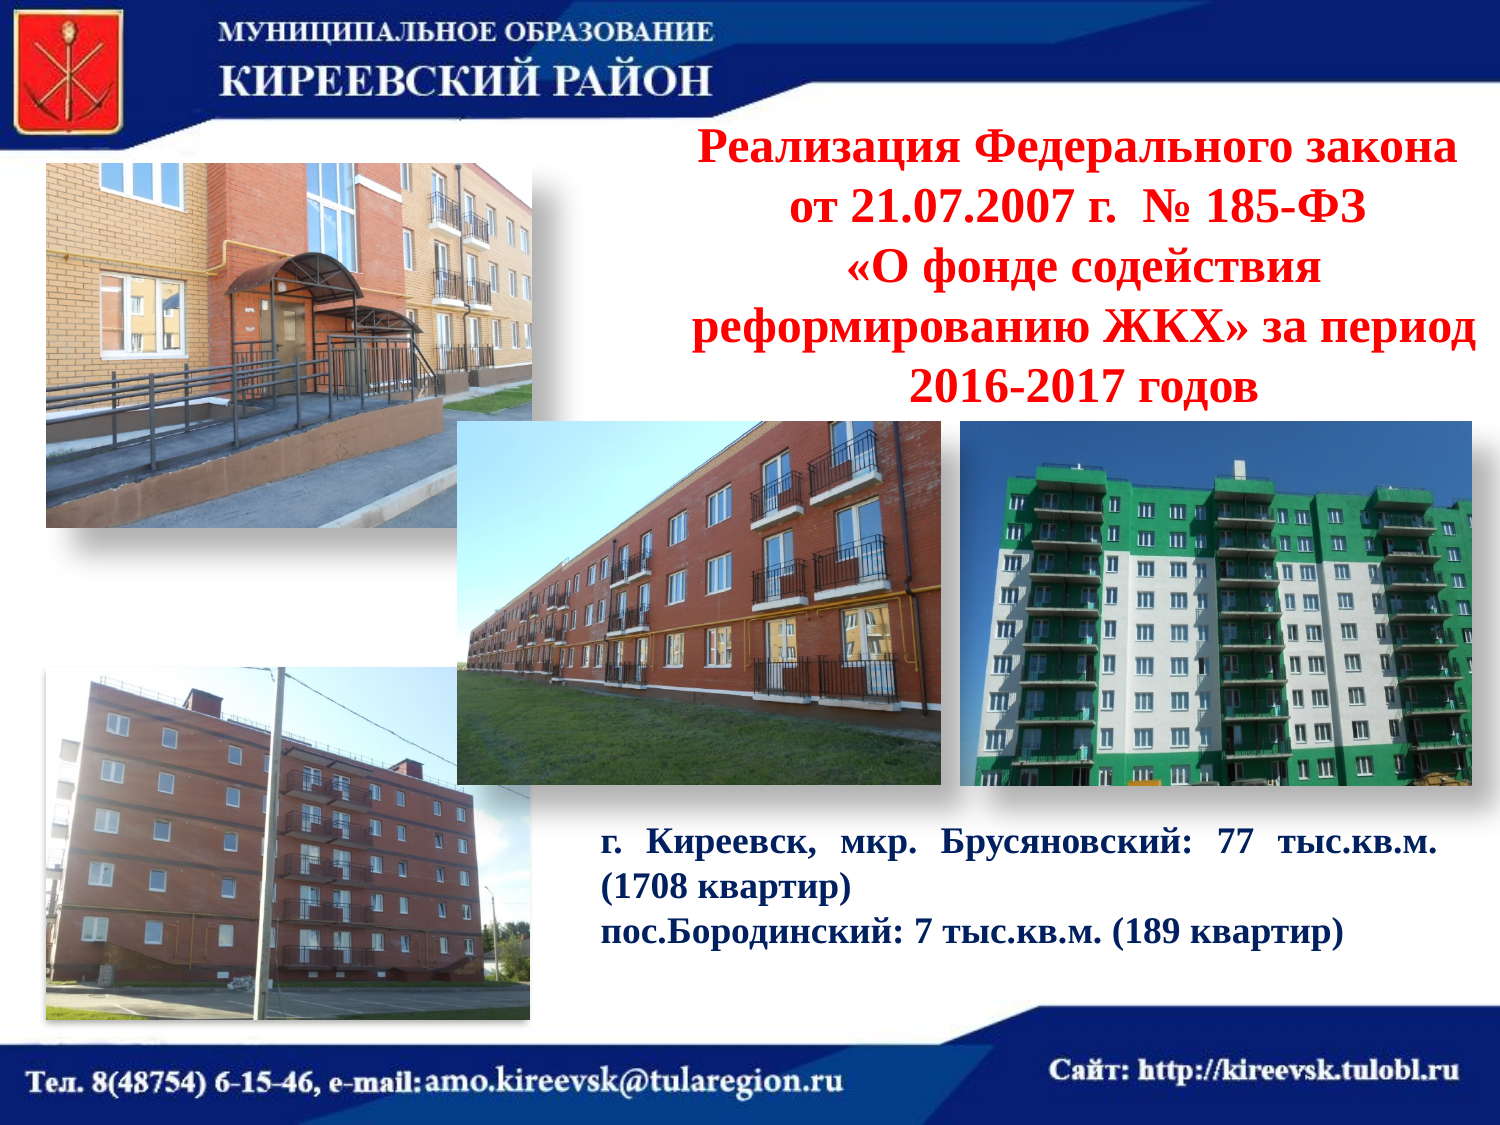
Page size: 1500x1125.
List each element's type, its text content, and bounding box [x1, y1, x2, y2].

text_box г. Киреевск, мкр. Брусяновский: 77 тыс.кв.м. (1708 квартир) пос.Бородинский: 7 тыс.кв.м. (189 квартир) [585, 808, 1453, 1004]
text_box Реализация Федерального закона от 21.07.2007 г. № 185-ФЗ «О фонде содействия реформированию ЖКХ» за период 2016-2017 годов [667, 105, 1500, 437]
picture [0, 0, 1500, 1125]
